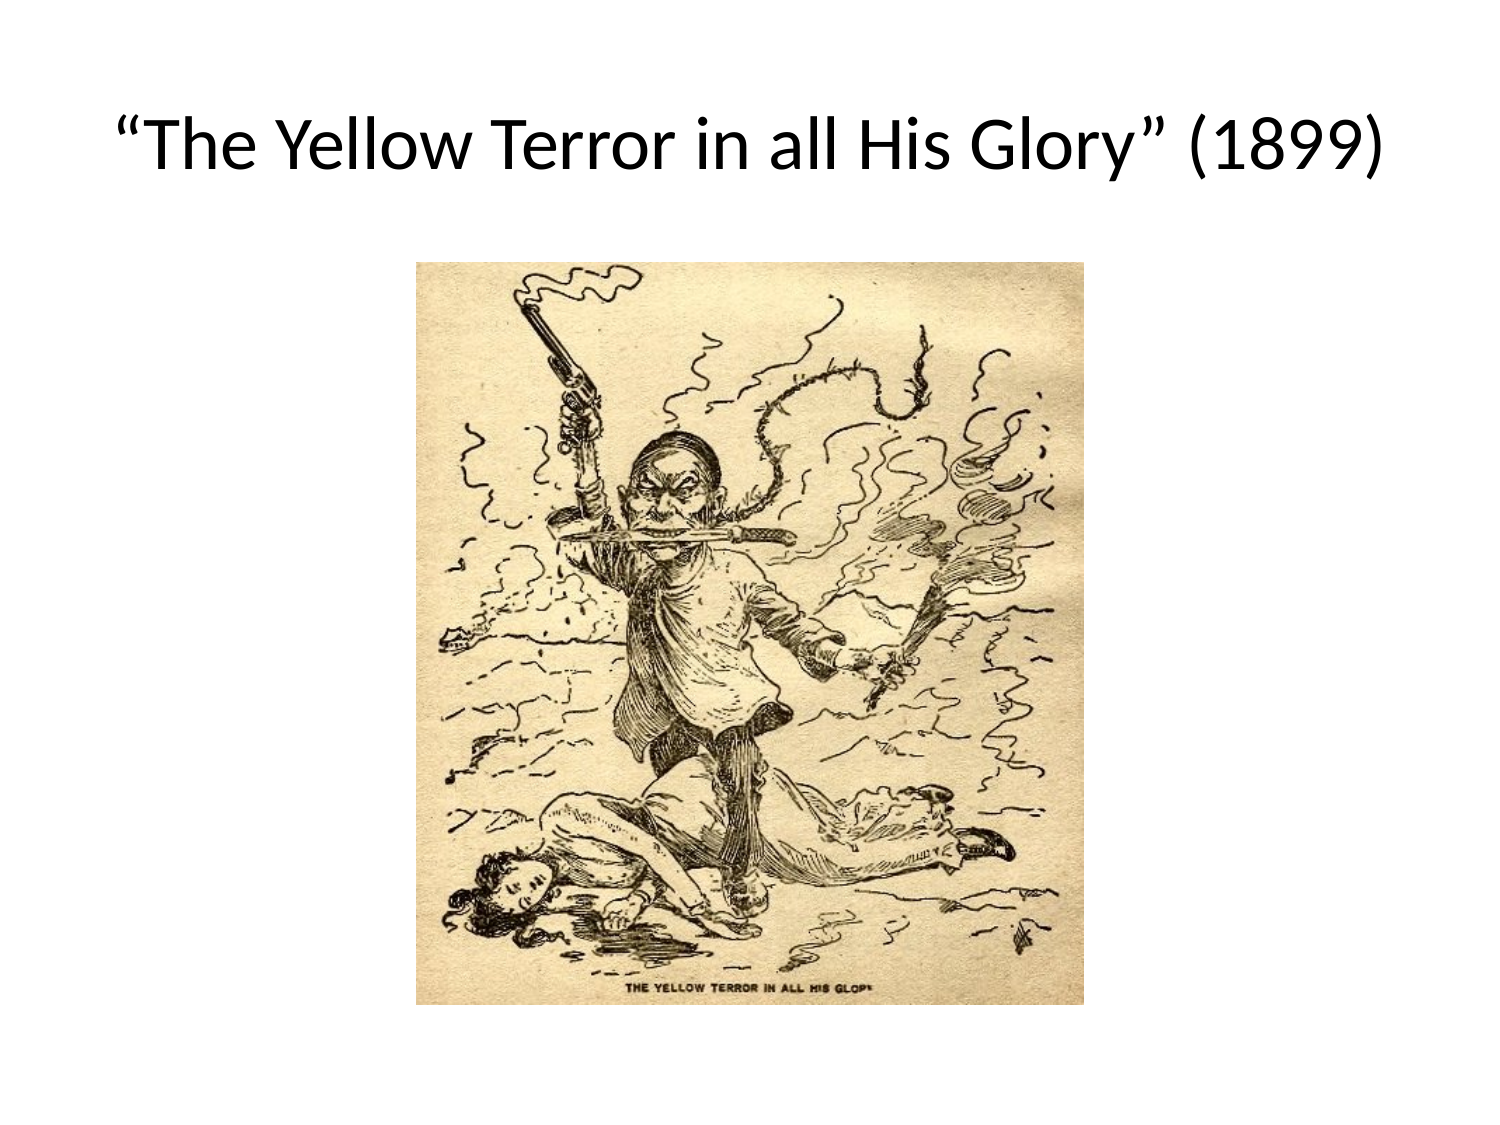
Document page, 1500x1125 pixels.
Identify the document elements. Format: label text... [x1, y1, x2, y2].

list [416, 262, 1084, 1006]
title “The Yellow Terror in all His Glory” (1899) [75, 45, 1425, 233]
